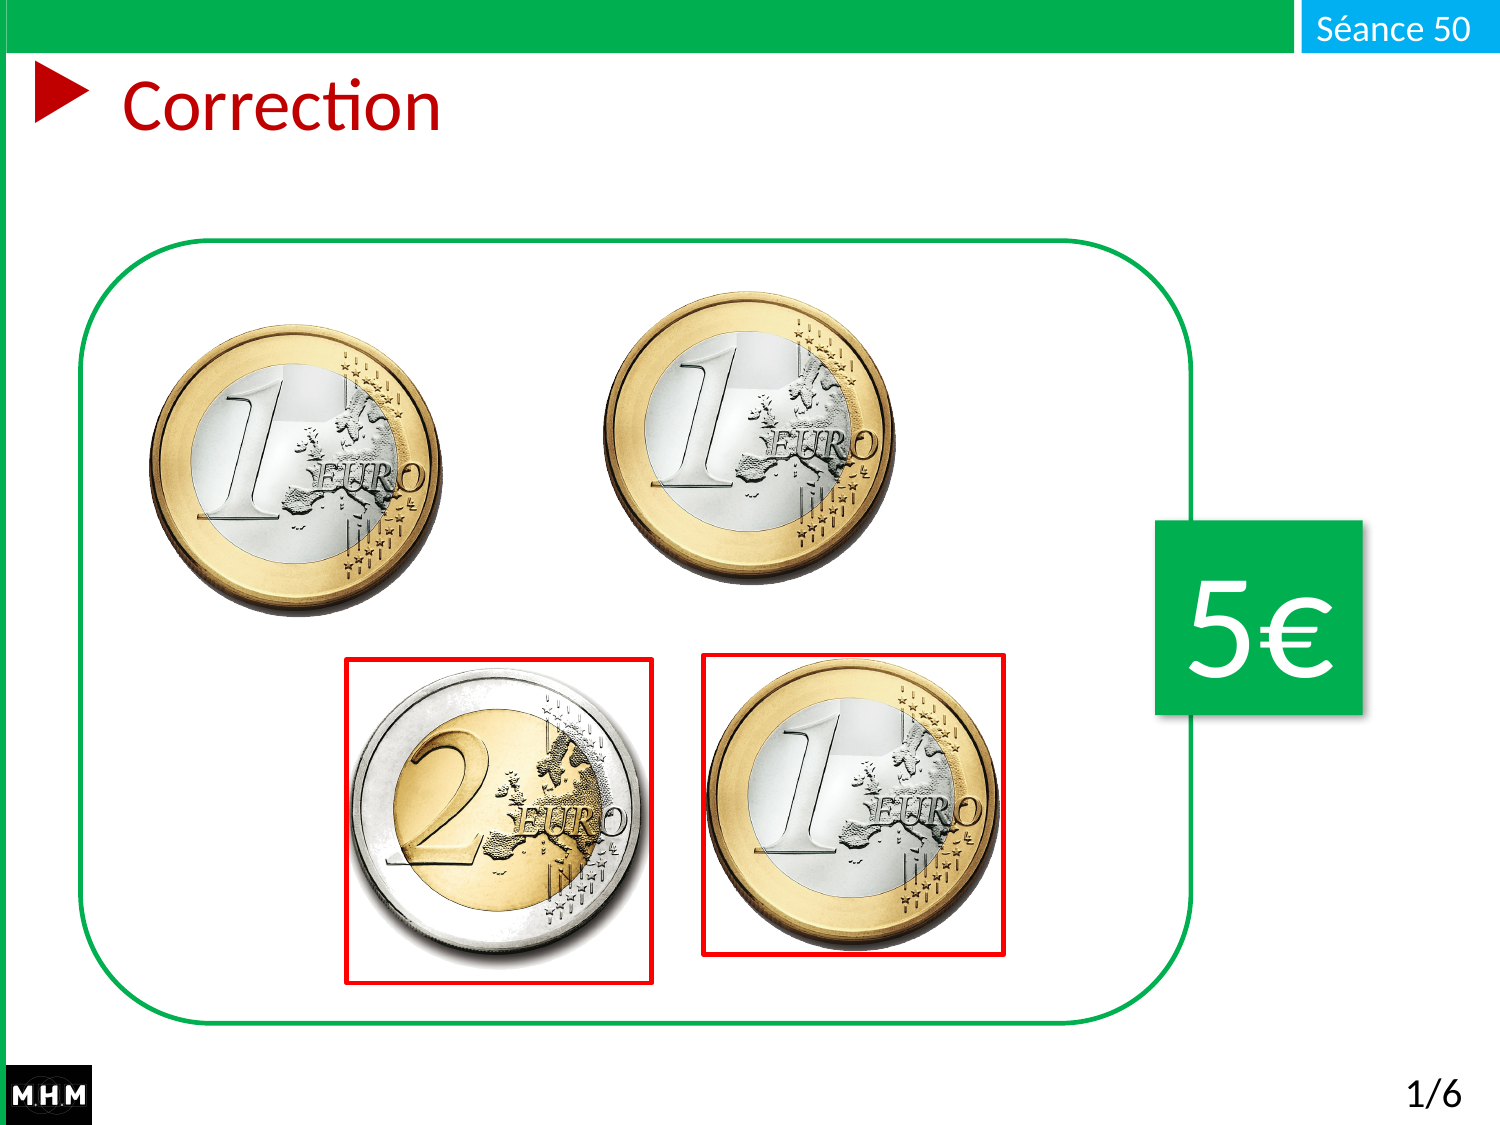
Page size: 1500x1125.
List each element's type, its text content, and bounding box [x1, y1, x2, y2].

picture [6, 1065, 92, 1125]
text_box [79, 239, 1192, 1025]
picture [148, 323, 445, 619]
picture [602, 290, 898, 587]
text_box 1/6 [1389, 1064, 1500, 1125]
picture [348, 661, 650, 981]
title Correction [13, 58, 1397, 154]
text_box 5€ [1155, 520, 1363, 716]
picture [705, 657, 1002, 953]
